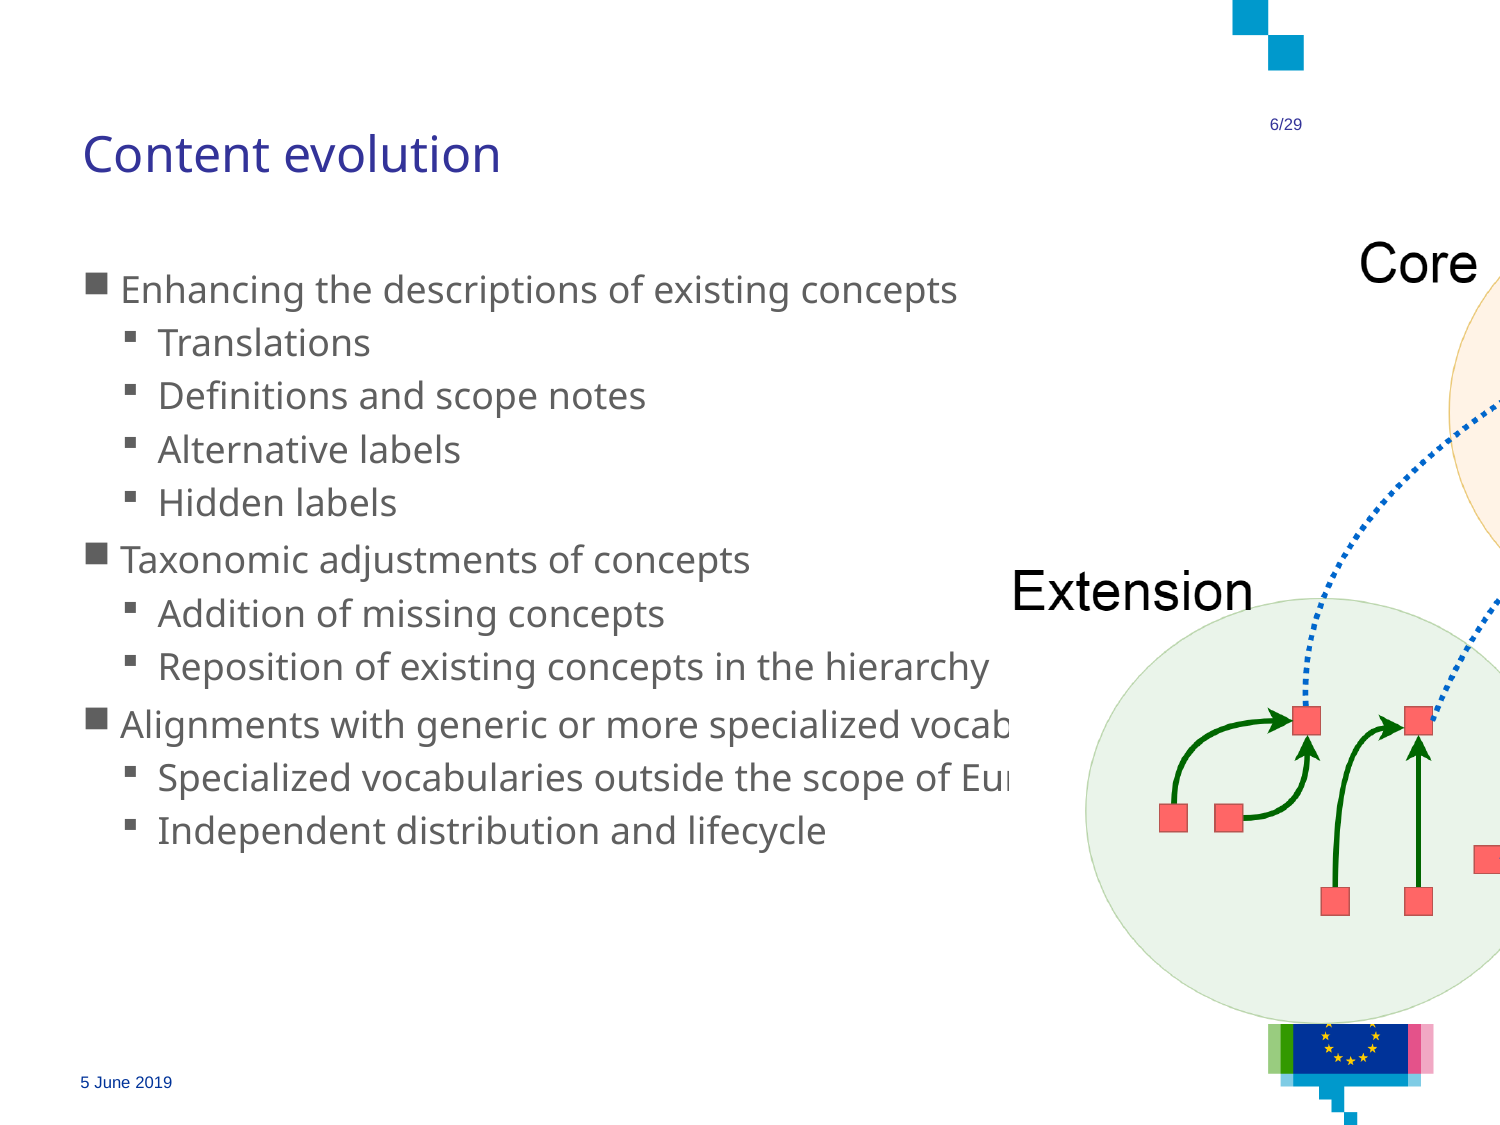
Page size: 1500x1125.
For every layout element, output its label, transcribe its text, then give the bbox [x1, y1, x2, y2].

title Content evolution [82, 122, 1235, 241]
picture [0, 0, 1500, 1125]
footer 6/29 [1269, 101, 1460, 194]
list Enhancing the descriptions of existing concepts Translations Definitions and scope notes Alternative labels Hidden labels Taxonomic adjustments of concepts Addition of missing concepts Reposition of existing concepts in the hierarchy Alignments with generic or more specialized vocabularies Specialized vocabularies outside the scope of EuroVoc Independent distribution and lifecycle [82, 265, 1004, 1009]
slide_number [80, 1013, 431, 1093]
